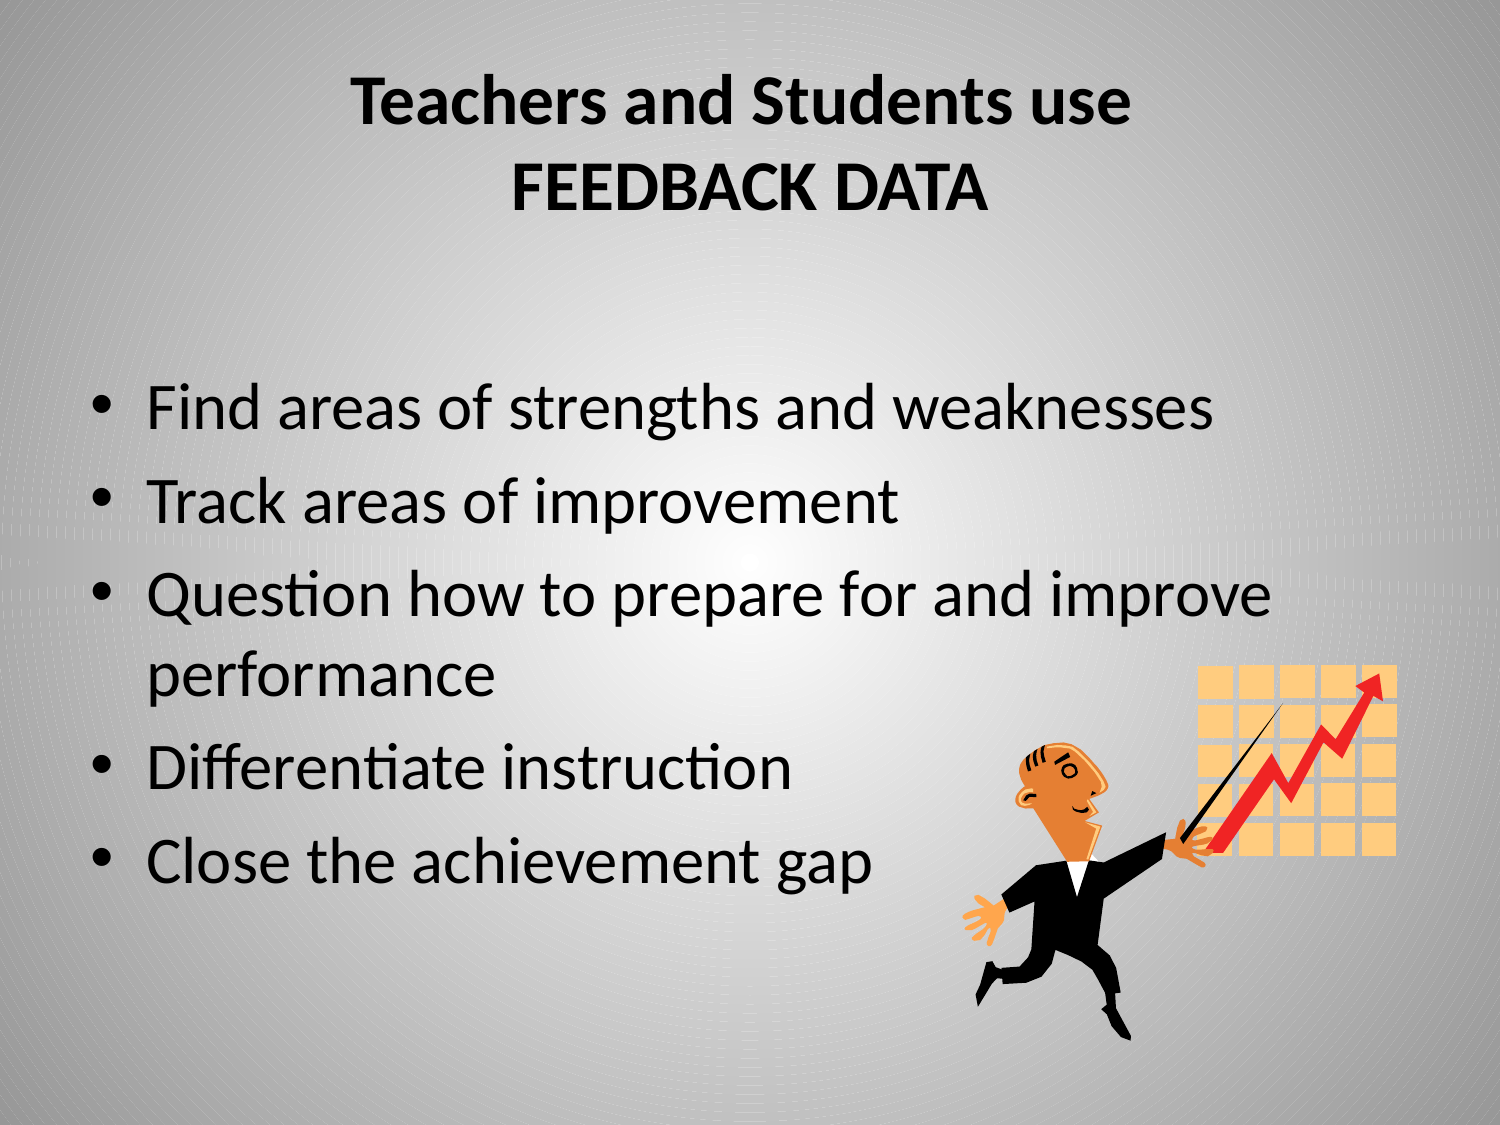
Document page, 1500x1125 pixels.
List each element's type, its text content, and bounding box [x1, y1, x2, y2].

title Teachers and Students use FEEDBACK DATA [75, 45, 1425, 233]
list Find areas of strengths and weaknesses Track areas of improvement Question how to prepare for and improve performance Differentiate instruction Close the achievement gap [75, 262, 1425, 1005]
picture [962, 662, 1401, 1045]
